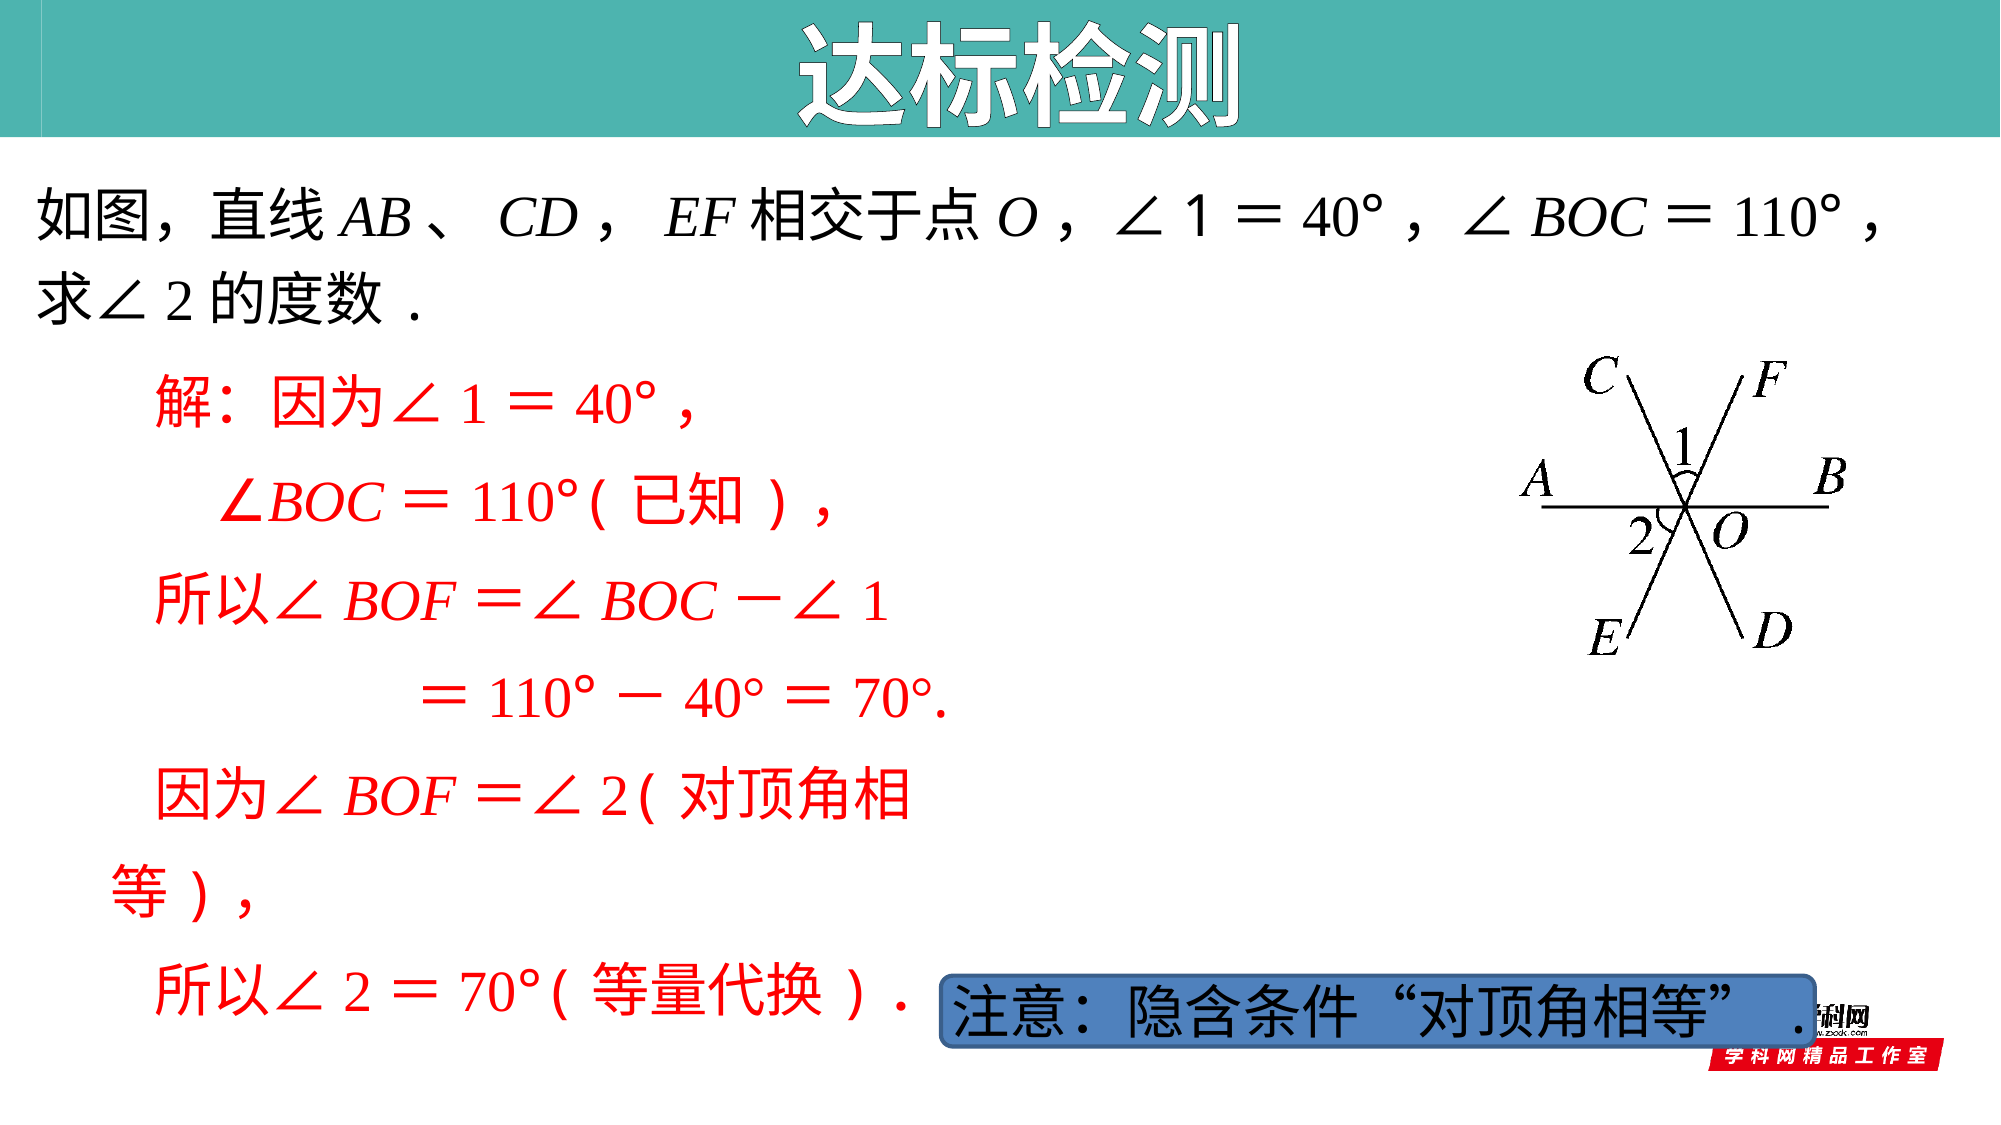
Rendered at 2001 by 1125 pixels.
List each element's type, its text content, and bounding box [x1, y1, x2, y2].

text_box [0, 0, 2000, 138]
text_box 如图，直线AB、CD，EF相交于点O，∠1＝40°，∠BOC＝110°，求∠2的度数. [20, 157, 1979, 340]
picture [1708, 1038, 1944, 1071]
picture [1823, 999, 1869, 1037]
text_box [940, 967, 1823, 1054]
text_box 解：因为∠1＝40°， ∠BOC＝110°(已知)， 所以∠BOF＝∠BOC－∠1 ＝110°－40°＝70°. 因为∠BOF＝∠2(对顶角相等)， 所以∠2＝70°(等量代换)． [95, 330, 1023, 1031]
picture [1519, 356, 1846, 656]
